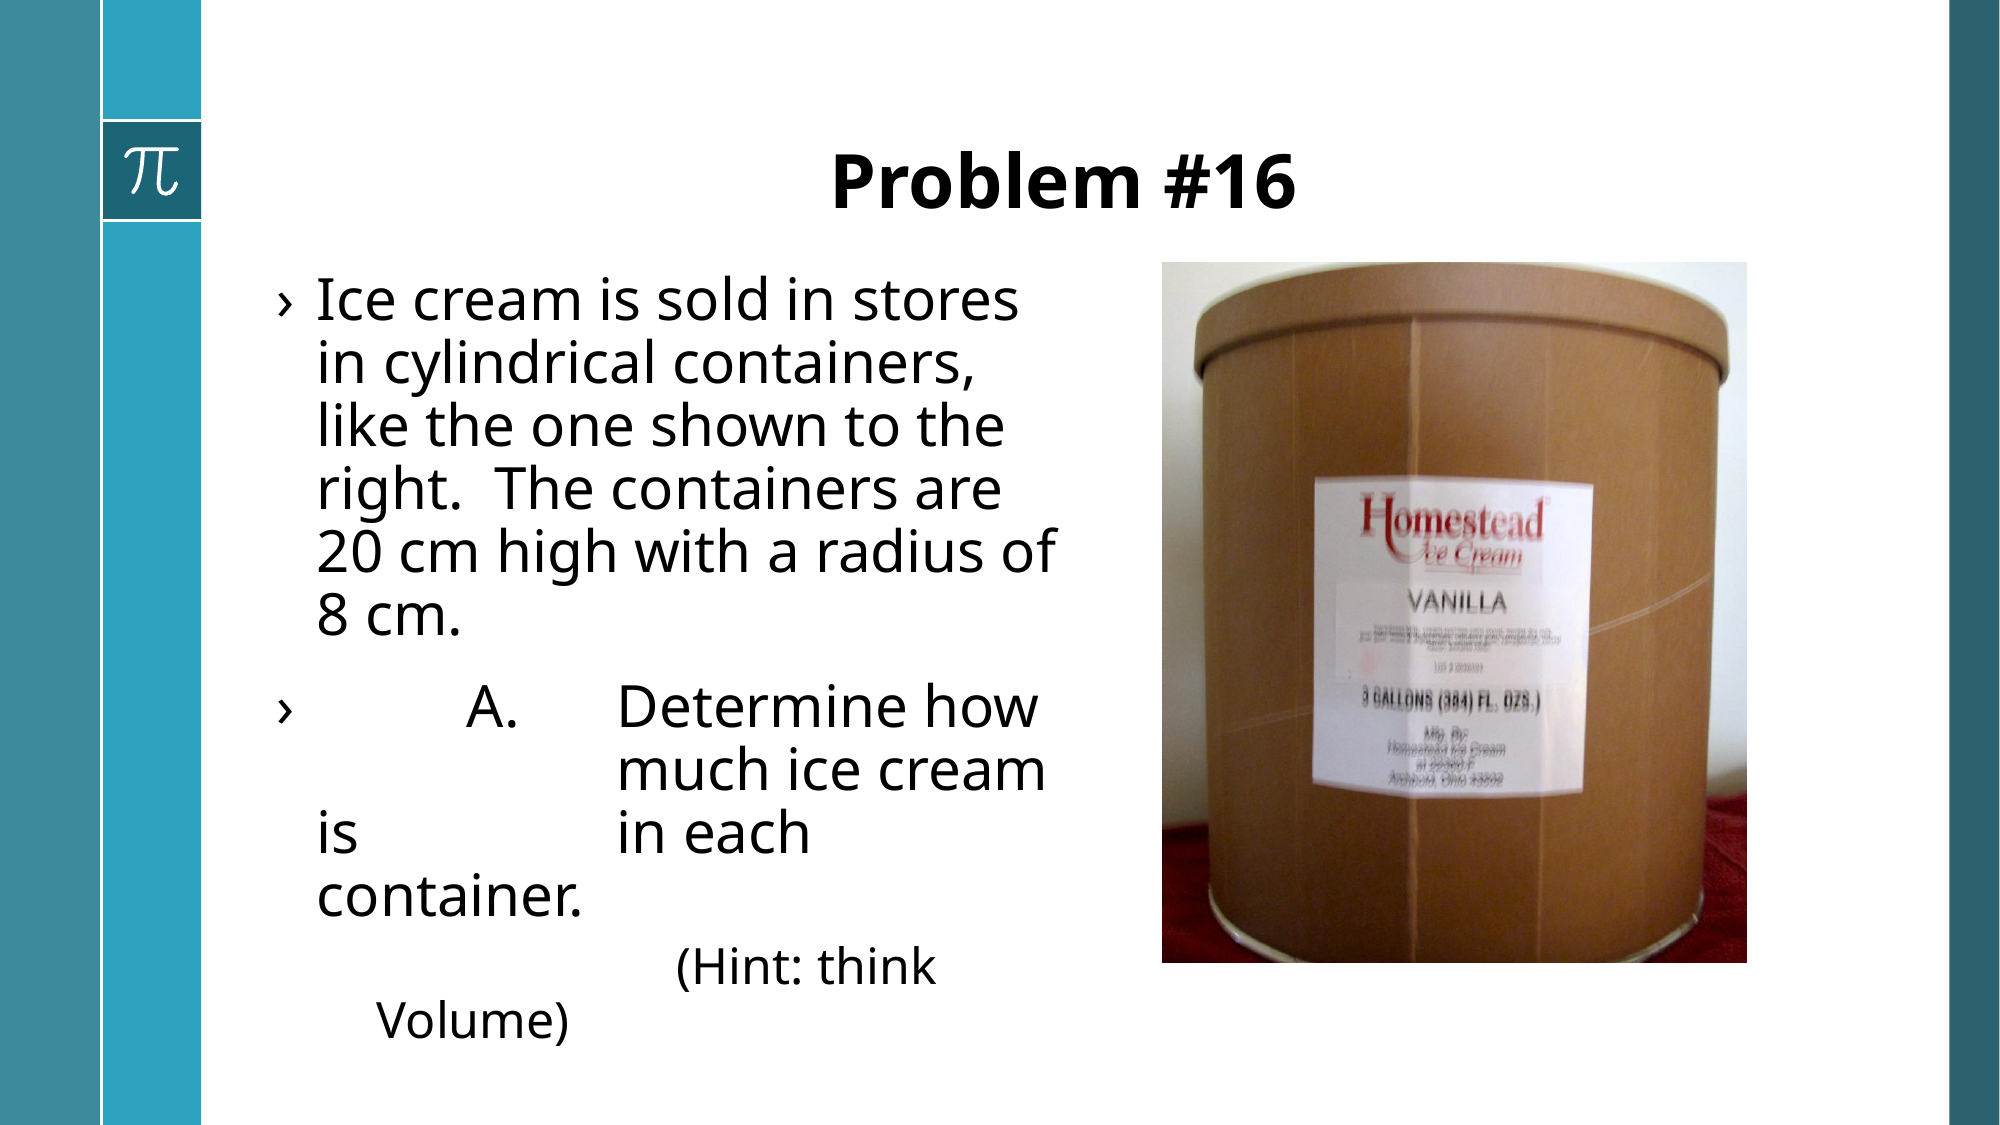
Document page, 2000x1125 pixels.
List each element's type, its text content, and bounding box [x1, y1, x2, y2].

picture [1162, 262, 1747, 963]
title Problem #16 [261, 29, 1867, 233]
list Ice cream is sold in stores in cylindrical containers, like the one shown to the right. The containers are 20 cm high with a radius of 8 cm. A. Determine how much ice cream is in each container. (Hint: think Volume) [261, 262, 1100, 1013]
